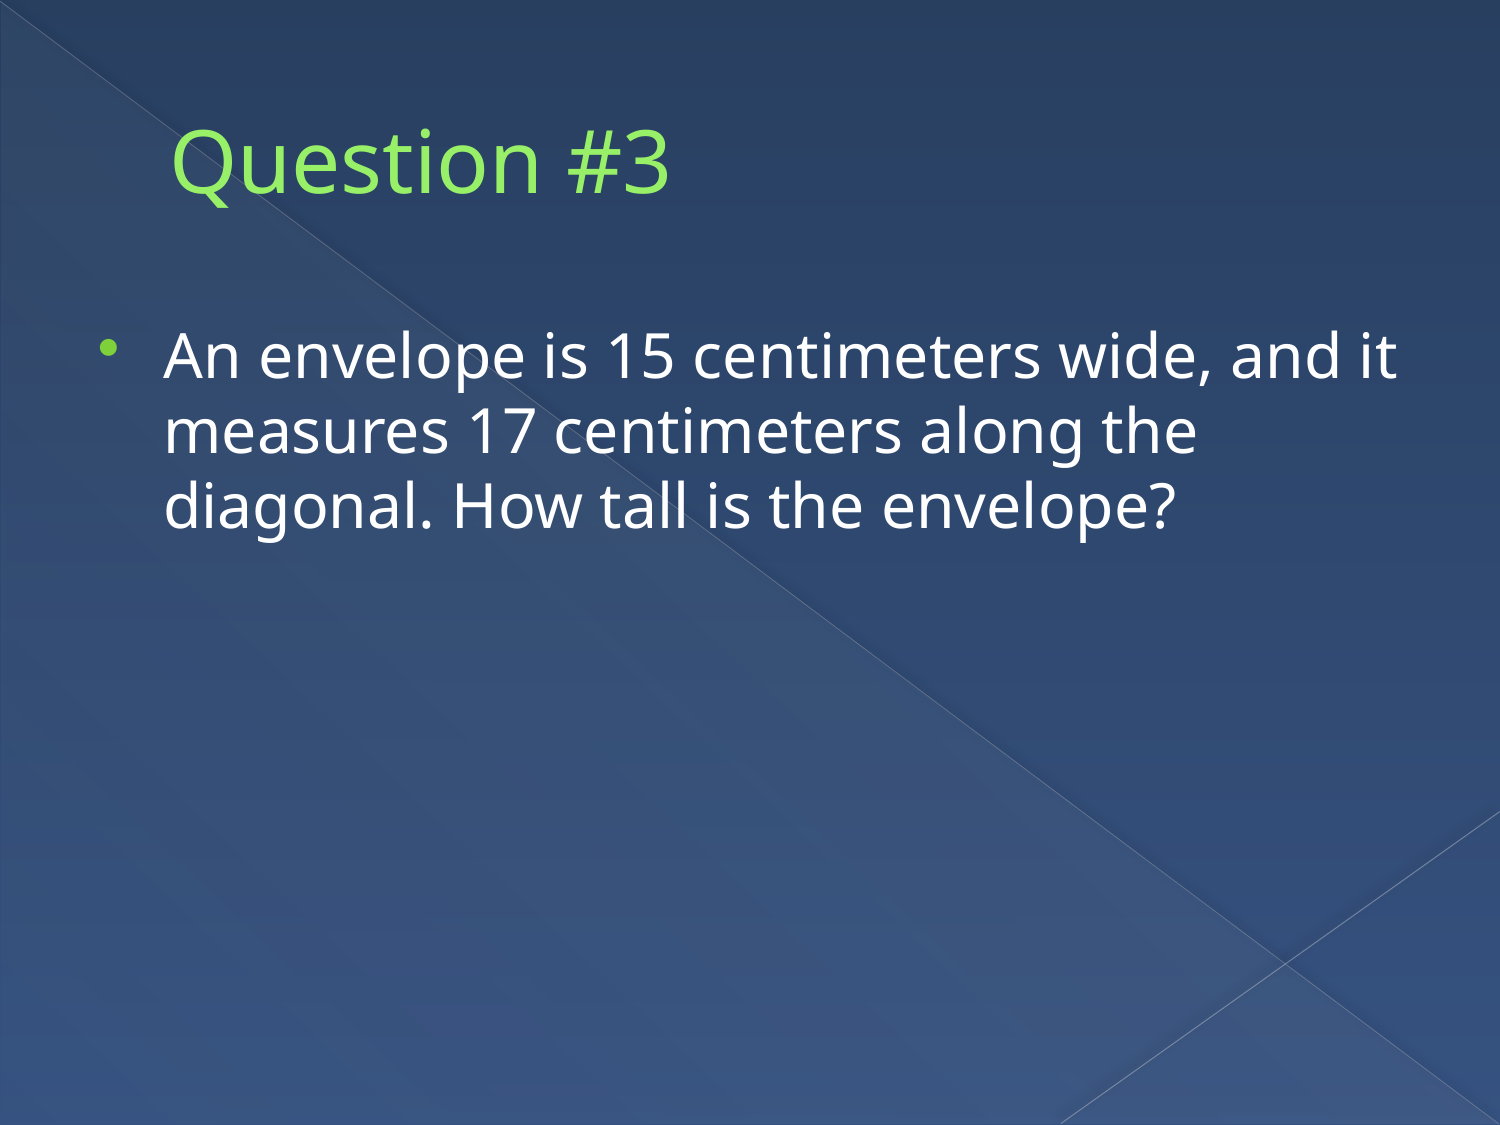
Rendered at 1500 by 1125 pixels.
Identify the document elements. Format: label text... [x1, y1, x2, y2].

list An envelope is 15 centimeters wide, and it measures 17 centimeters along the diagonal. How tall is the envelope? [75, 308, 1425, 1059]
title Question #3 [75, 43, 1425, 274]
